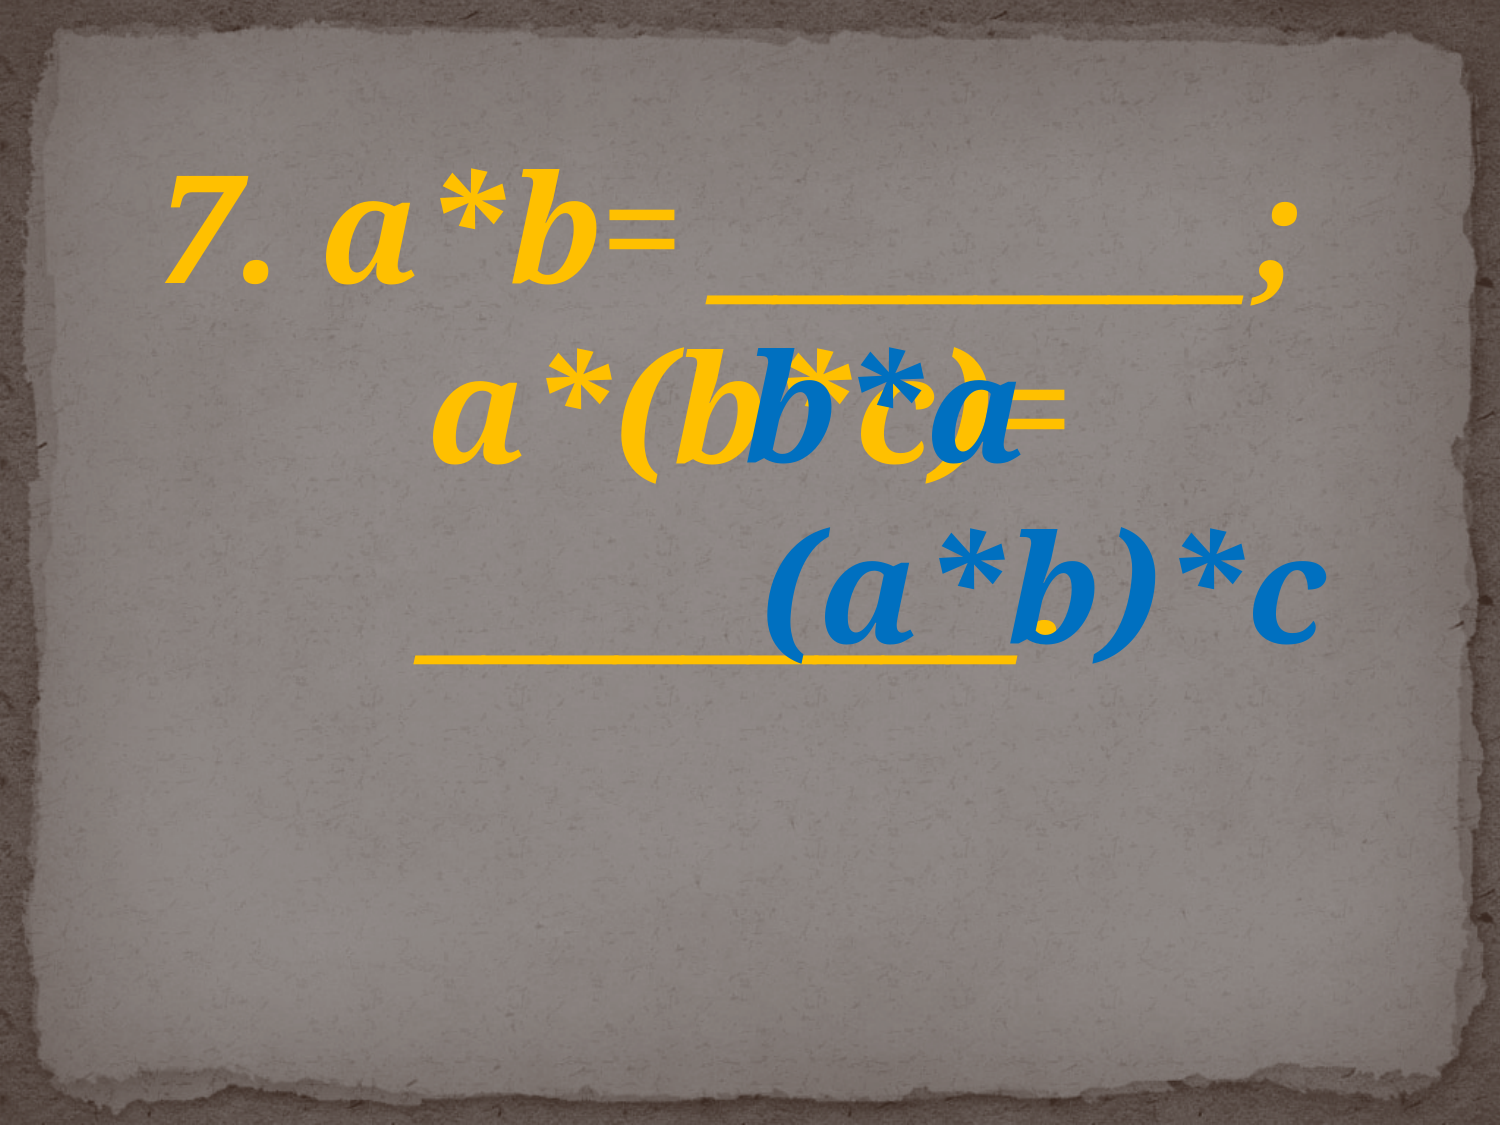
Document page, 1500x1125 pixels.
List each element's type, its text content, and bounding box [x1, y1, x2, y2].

text_box b*a [730, 381, 1093, 500]
title 7. a*b= ________; a*(b*c)= _________. [74, 24, 1425, 681]
text_box (a*b)*c [746, 562, 1376, 681]
